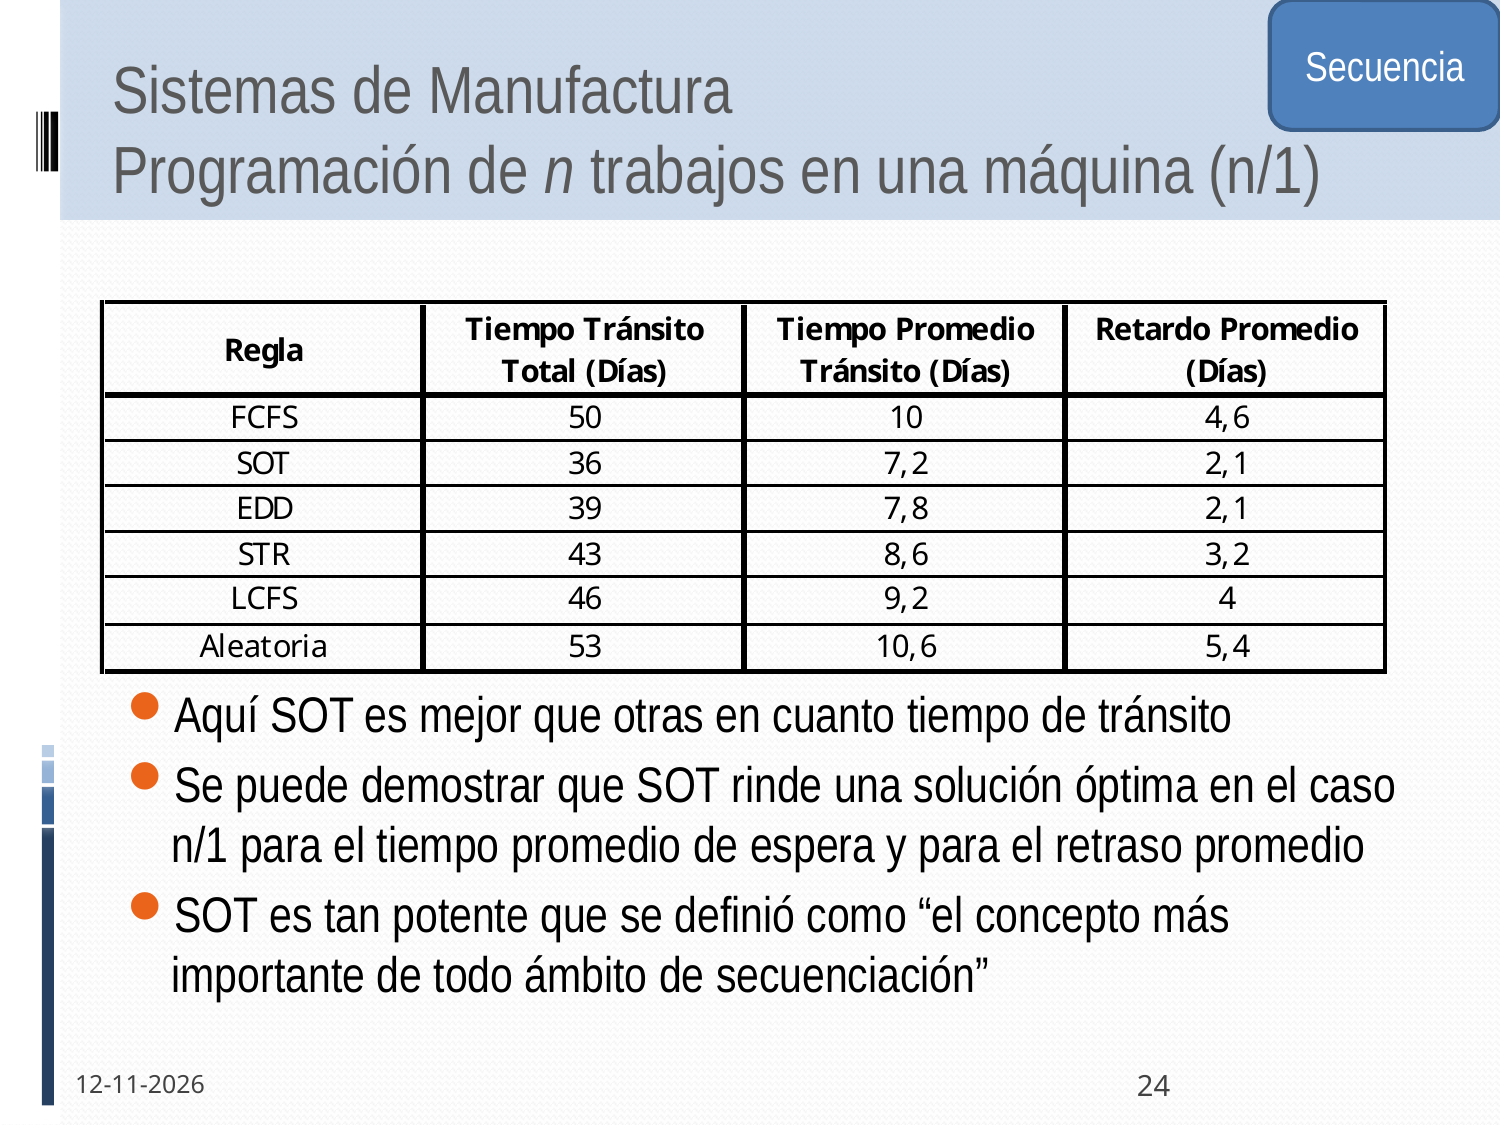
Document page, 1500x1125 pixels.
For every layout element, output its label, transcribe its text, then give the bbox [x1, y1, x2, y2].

slide_number 24 [1045, 1046, 1171, 1107]
list Aquí SOT es mejor que otras en cuanto tiempo de tránsito Se puede demostrar que SOT rinde una solución óptima en el caso n/1 para el tiempo promedio de espera y para el retraso promedio SOT es tan potente que se definió como “el concepto más importante de todo ámbito de secuenciación” [111, 255, 1436, 1038]
text_box [111, 301, 1393, 684]
title Sistemas de Manufactura Programación de n trabajos en una máquina (n/1) [111, 18, 1436, 207]
text_box Secuencia [1267, 0, 1500, 132]
picture [99, 299, 1388, 674]
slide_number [75, 1042, 243, 1103]
